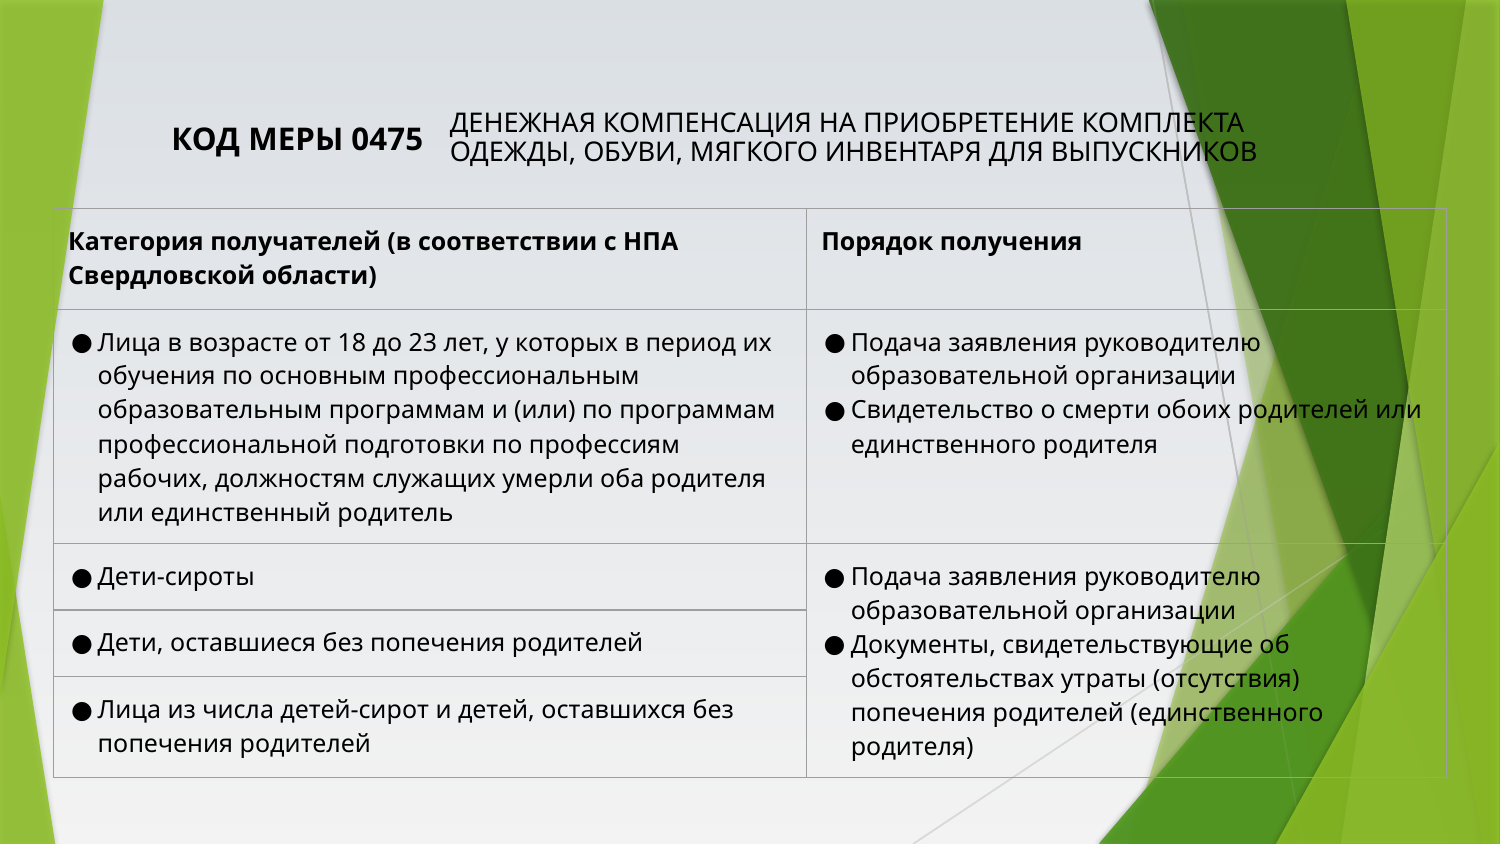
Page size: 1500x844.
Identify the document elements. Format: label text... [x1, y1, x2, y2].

table_cell Лица из числа детей-сирот и детей, оставшихся без попечения родителей [54, 677, 806, 777]
table_cell Дети-сироты [54, 544, 806, 609]
table_header Порядок получения [807, 209, 1446, 309]
table_cell Дети, оставшиеся без попечения родителей [54, 611, 806, 676]
table_cell Подача заявления руководителю образовательной организации Свидетельство о смерти обоих родителей или единственного родителя [807, 310, 1446, 543]
table_header Категория получателей (в соответствии с НПА Свердловской области) [54, 209, 806, 309]
table_cell Лица в возрасте от 18 до 23 лет, у которых в период их обучения по основным профессиональным образовательным программам и (или) по программам профессиональной подготовки по профессиям рабочих, должностям служащих умерли оба родителя или единственный родитель [54, 310, 806, 543]
table_cell Подача заявления руководителю образовательной организации Документы, свидетельствующие об обстоятельствах утраты (отсутствия) попечения родителей (единственного родителя) [807, 544, 1446, 777]
text_box КОД МЕРЫ 0475 [122, 80, 438, 197]
text_box Денежная компенсация на приобретение комплекта одежды, обуви, мягкого инвентаря для выпускников [438, 80, 1384, 197]
